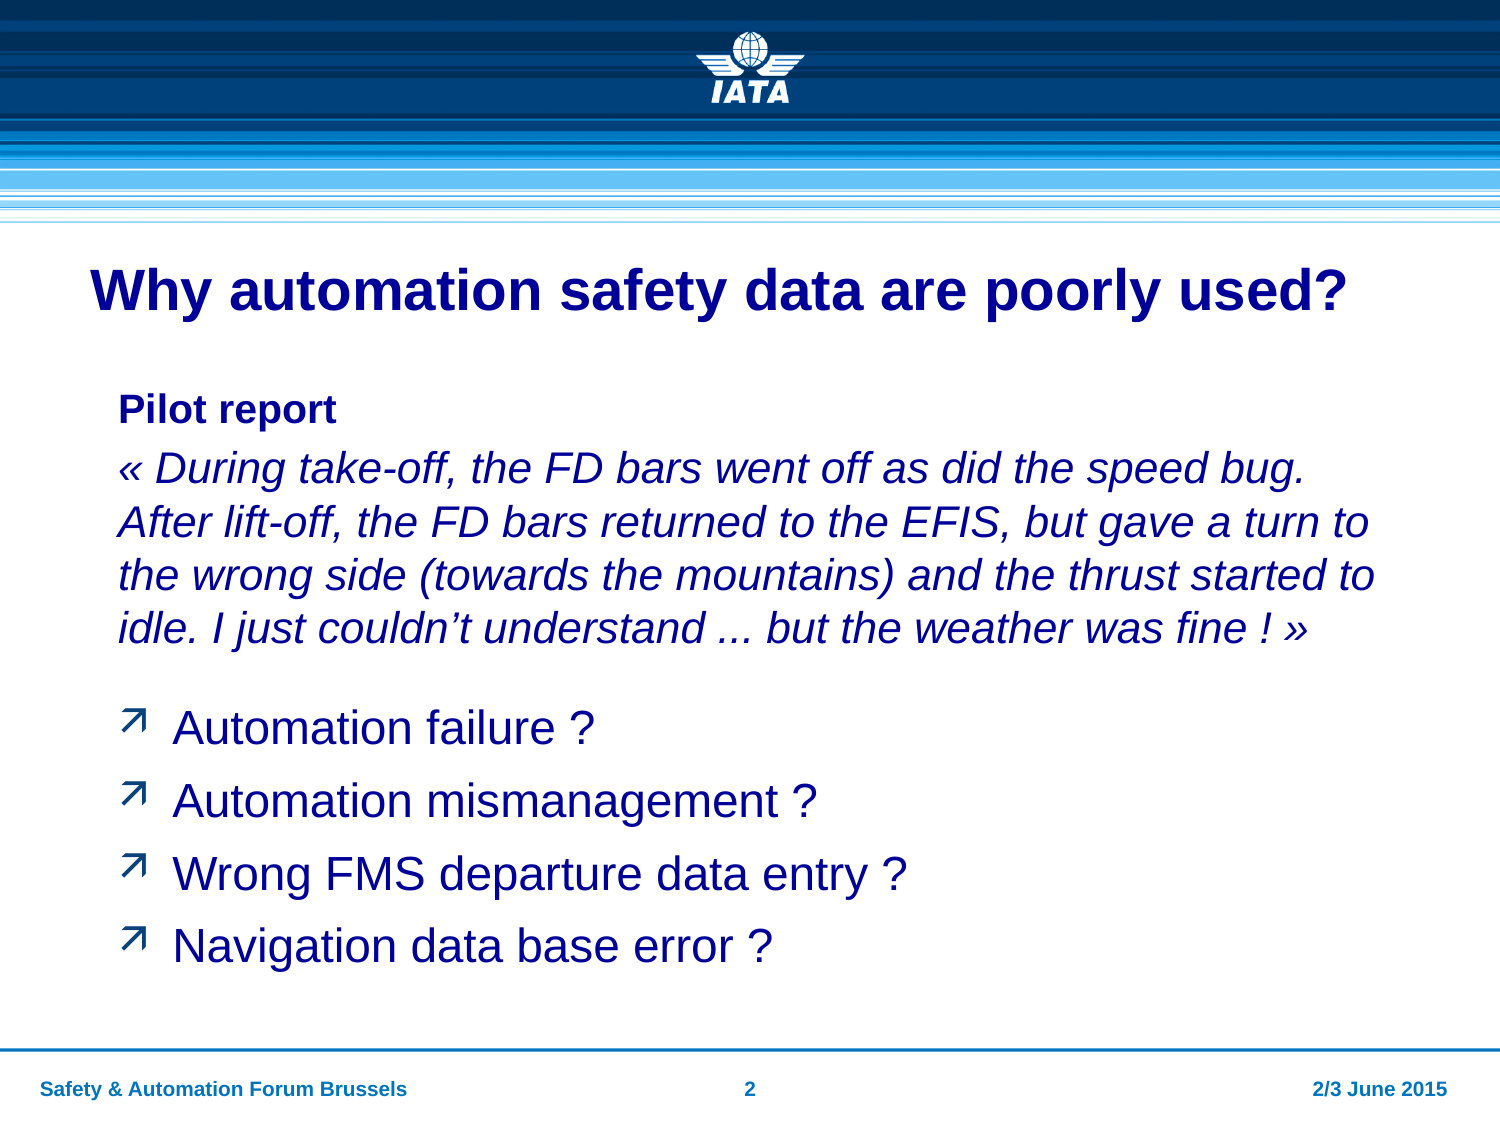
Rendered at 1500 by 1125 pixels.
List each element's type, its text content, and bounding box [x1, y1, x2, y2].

picture [0, 161, 1500, 223]
slide_number 2 [650, 1068, 850, 1106]
picture [0, 0, 1500, 139]
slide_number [962, 1068, 1463, 1106]
footer Safety & Automation Forum Brussels [24, 1068, 538, 1106]
title Why automation safety data are poorly used? [75, 244, 1425, 350]
list Pilot report « During take-off, the FD bars went off as did the speed bug. After lift-off, the FD bars returned to the EFIS, but gave a turn to the wrong side (towards the mountains) and the thrust started to idle. I just couldn’t understand ... but the weather was fine ! » Automation failure ? Automation mismanagement ? Wrong FMS departure data entry ? Navigation data base error ? [103, 375, 1397, 1000]
